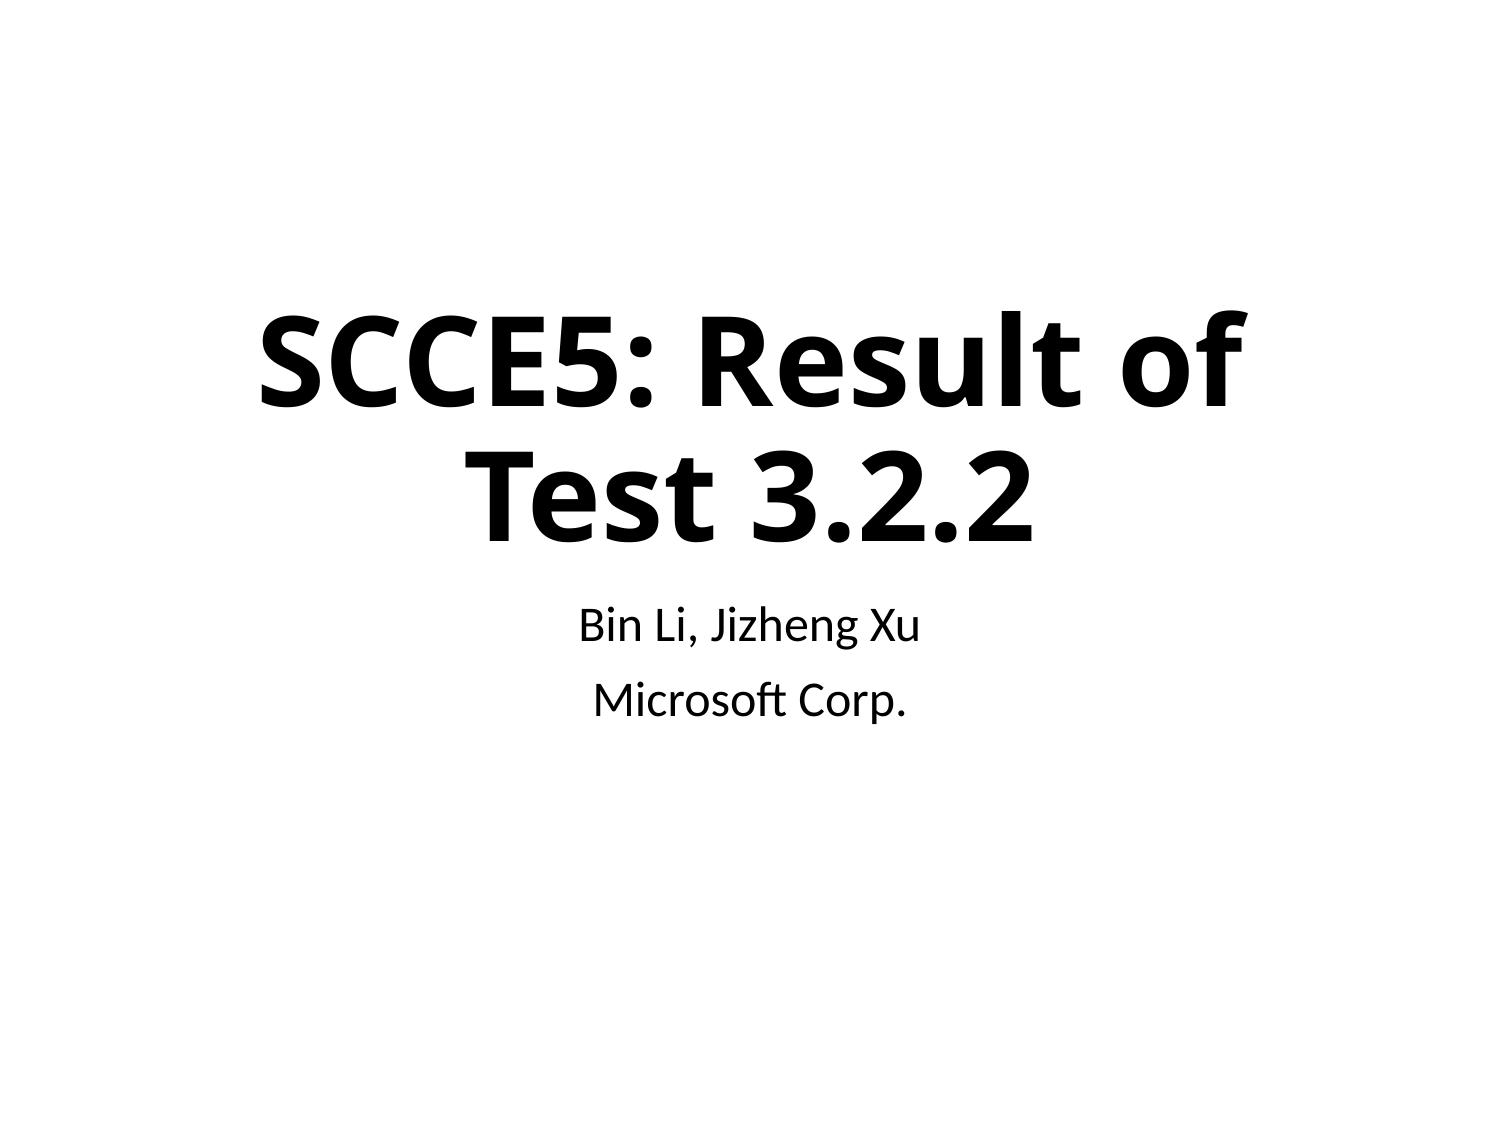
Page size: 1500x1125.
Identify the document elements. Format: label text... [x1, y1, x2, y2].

subtitle Bin Li, Jizheng Xu Microsoft Corp. [187, 590, 1313, 863]
title SCCE5: Result of Test 3.2.2 [112, 184, 1388, 576]
